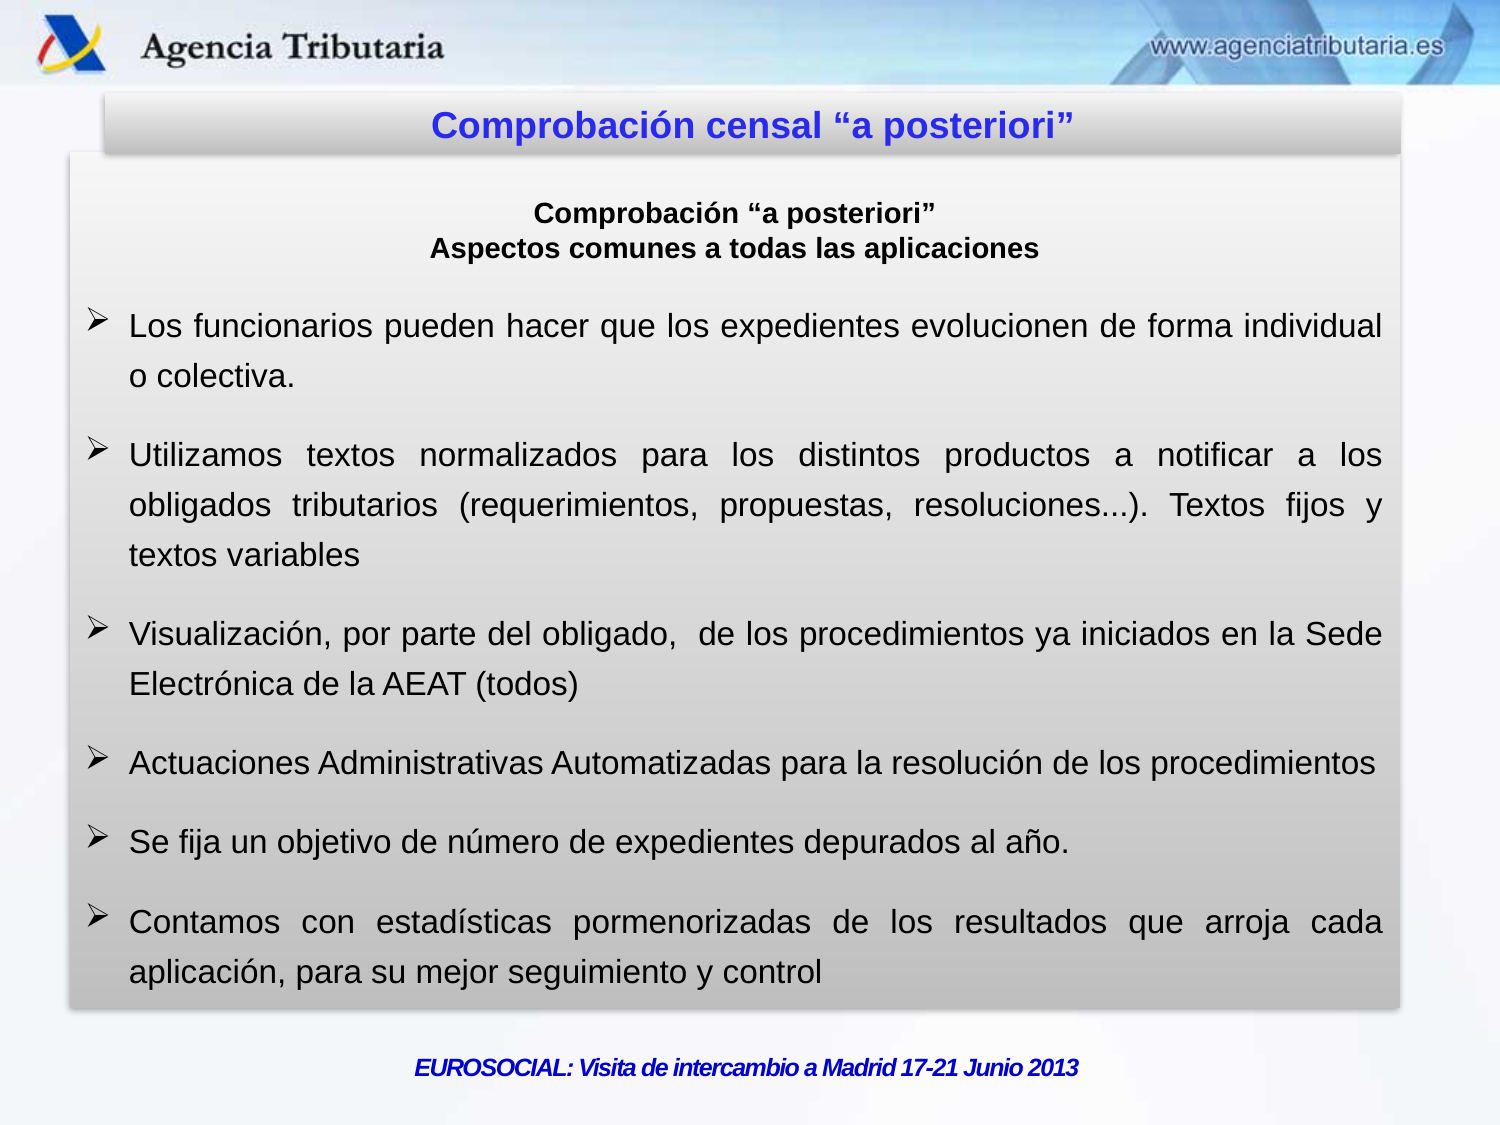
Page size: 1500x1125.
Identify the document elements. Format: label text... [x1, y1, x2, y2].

picture [0, 0, 1500, 1125]
text_box EUROSOCIAL: Visita de intercambio a Madrid 17-21 Junio 2013 [46, 1044, 1454, 1090]
text_box Comprobación censal “a posteriori” [105, 93, 1401, 154]
text_box Comprobación “a posteriori” Aspectos comunes a todas las aplicaciones Los funcionarios pueden hacer que los expedientes evolucionen de forma individual o colectiva. Utilizamos textos normalizados para los distintos productos a notificar a los obligados tributarios (requerimientos, propuestas, resoluciones...). Textos fijos y textos variables Visualización, por parte del obligado, de los procedimientos ya iniciados en la Sede Electrónica de la AEAT (todos) Actuaciones Administrativas Automatizadas para la resolución de los procedimientos Se fija un objetivo de número de expedientes depurados al año. Contamos con estadísticas pormenorizadas de los resultados que arroja cada aplicación, para su mejor seguimiento y control [70, 152, 1400, 1008]
